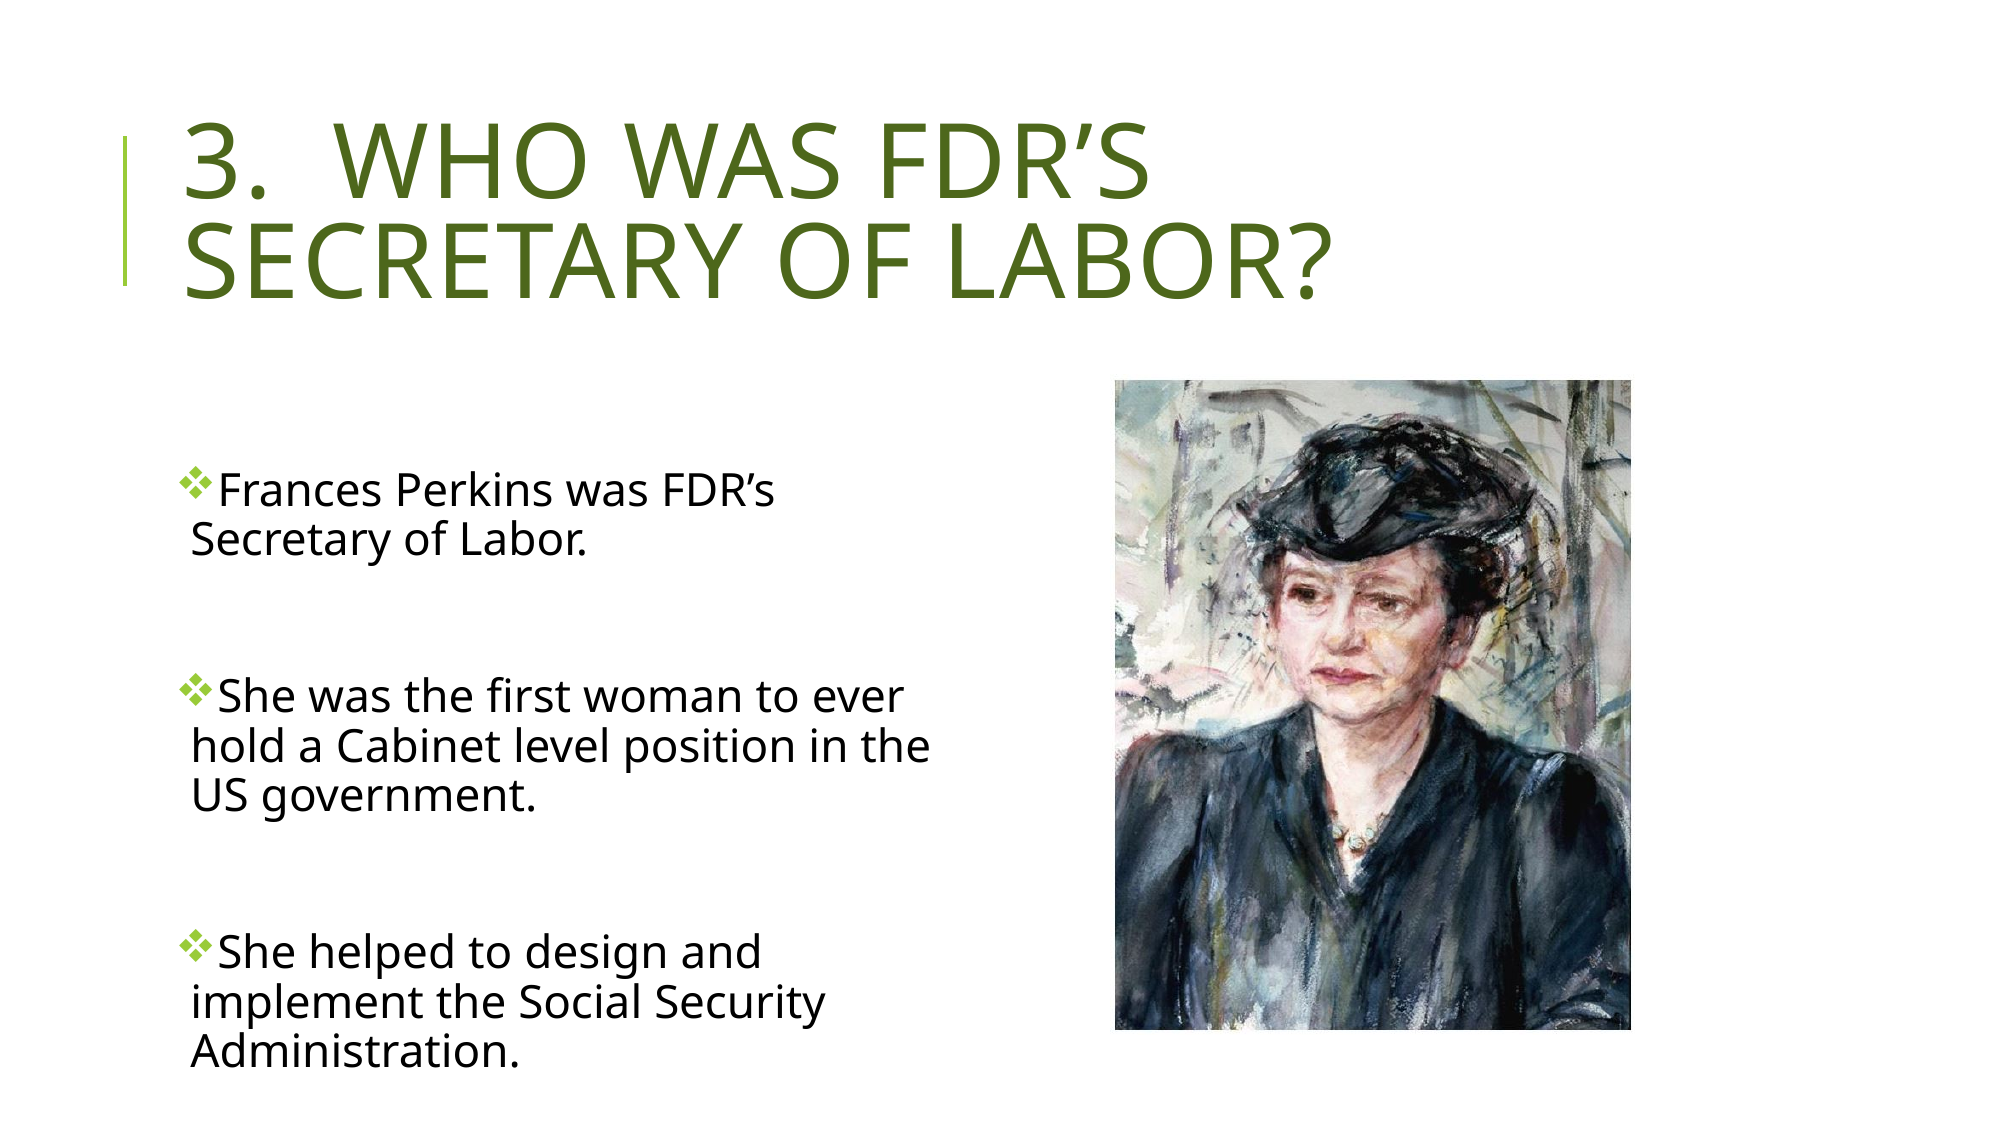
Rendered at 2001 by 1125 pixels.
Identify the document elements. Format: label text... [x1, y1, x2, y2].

list Frances Perkins was FDR’s Secretary of Labor. She was the first woman to ever hold a Cabinet level position in the US government. She helped to design and implement the Social Security Administration. [168, 375, 948, 1035]
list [1110, 374, 1635, 1036]
title 3. Who was FDR’s Secretary of labor? [168, 96, 1763, 342]
